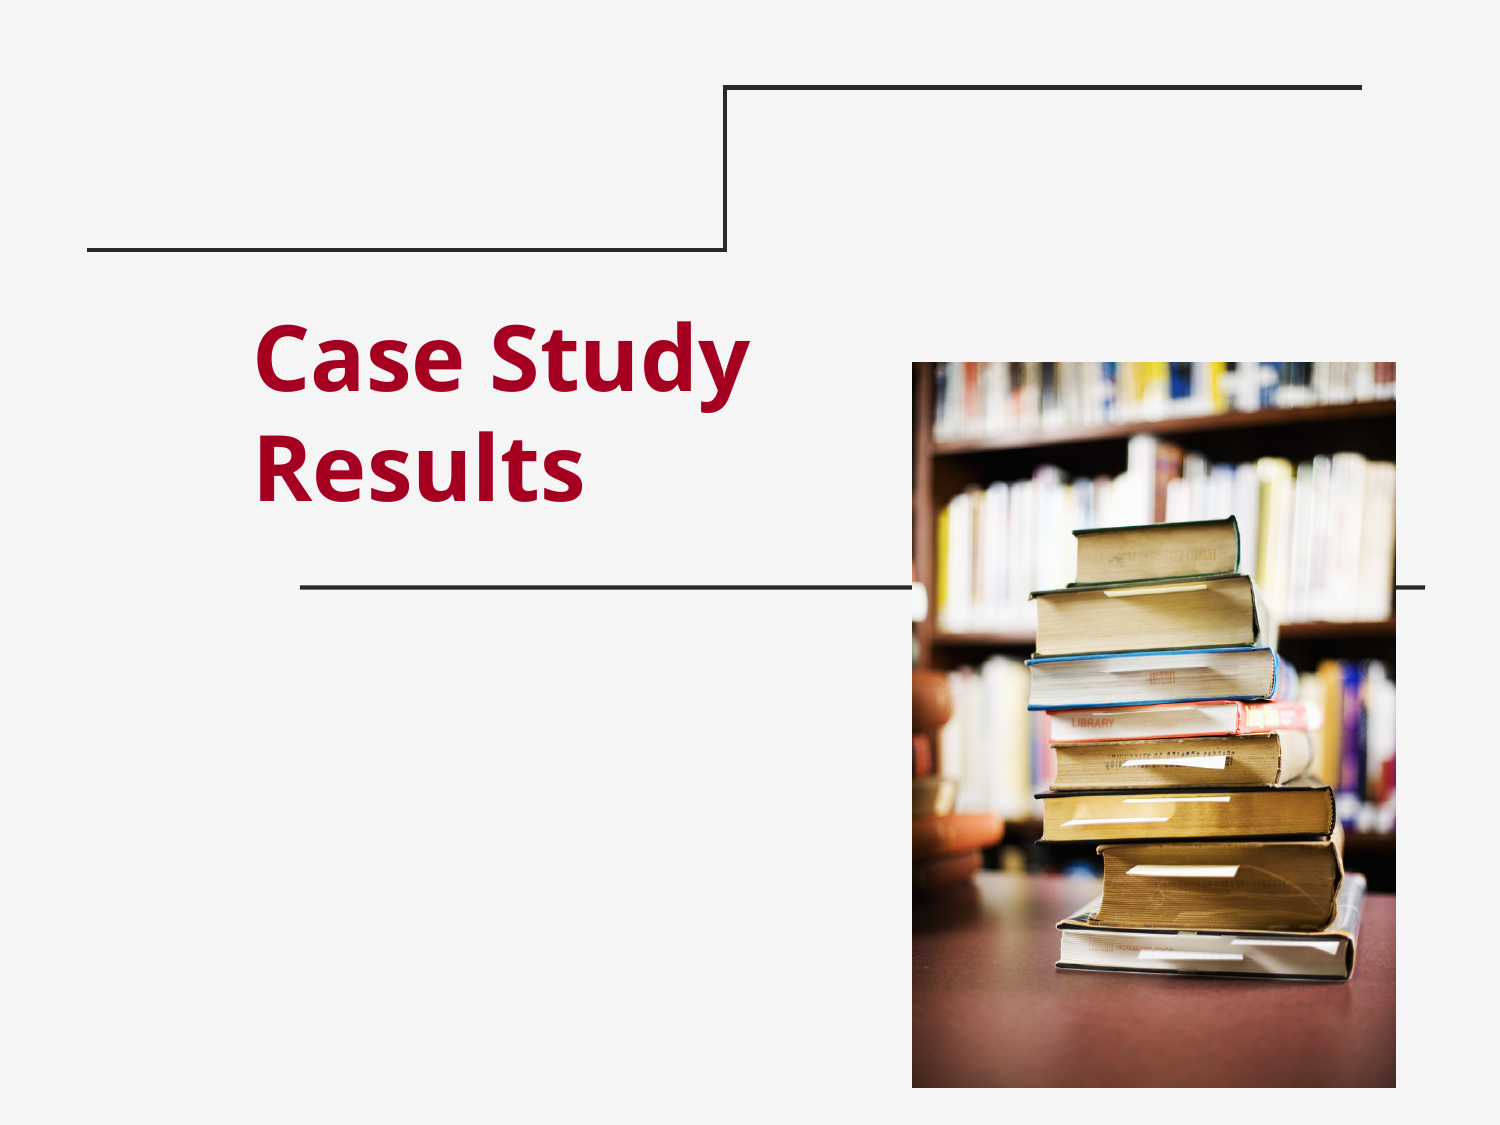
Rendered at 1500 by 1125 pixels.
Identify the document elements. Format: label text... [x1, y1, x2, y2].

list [912, 362, 1396, 1088]
title Case Study Results [237, 287, 1413, 528]
